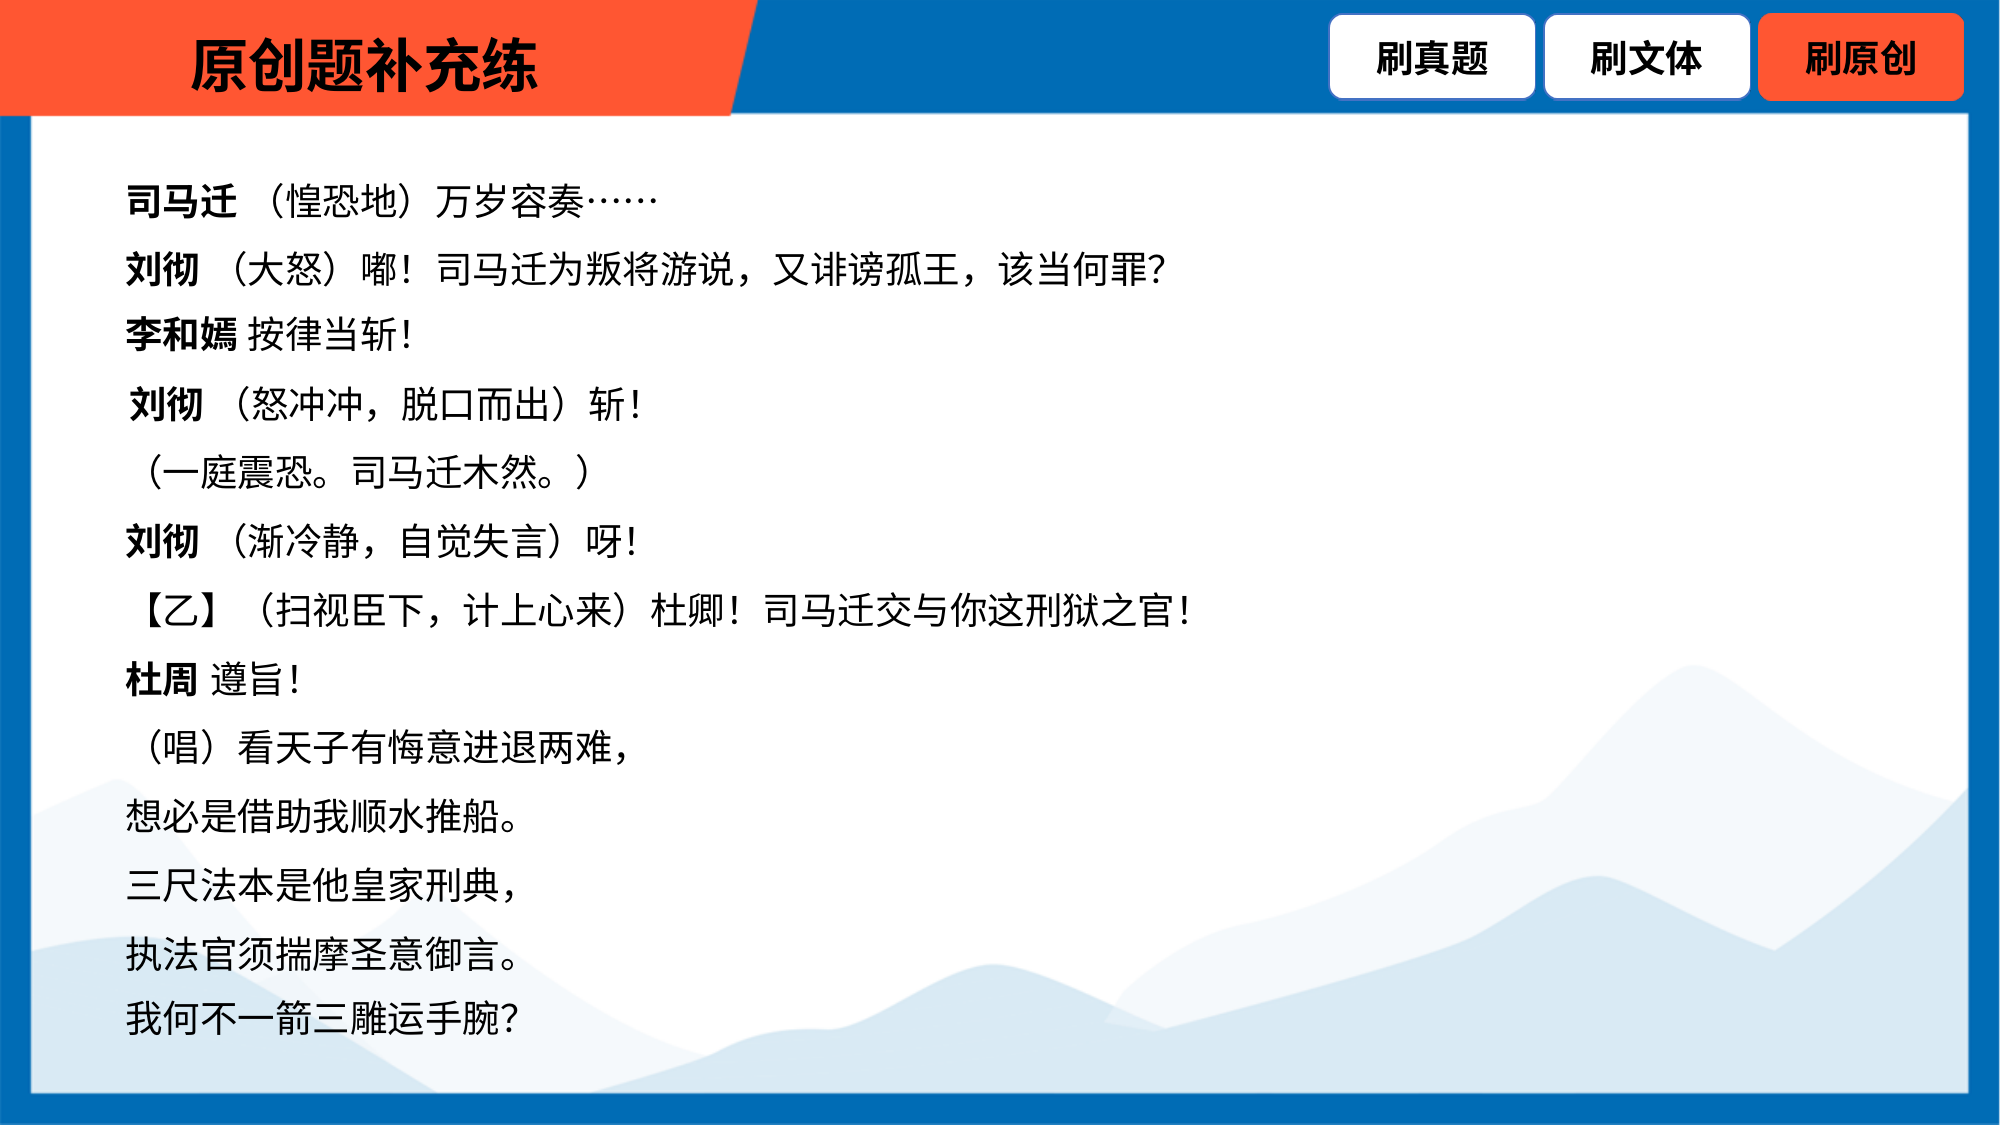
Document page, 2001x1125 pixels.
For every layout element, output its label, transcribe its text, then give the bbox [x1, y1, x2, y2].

text_box 司马迁 （惶恐地）万岁容奏…… 刘彻 （大怒）嘟！司马迁为叛将游说，又诽谤孤王，该当何罪？ 李和嫣 按律当斩！ [82, 153, 1917, 349]
text_box 刘彻 （怒冲冲，脱口而出）斩！ （一庭震恐。司马迁木然。） 刘彻 （渐冷静，自觉失言）呀！ 【乙】（扫视臣下，计上心来）杜卿！司马迁交与你这刑狱之官！ 杜周 遵旨！ （唱）看天子有悔意进退两难， 想必是借助我顺水推船。 三尺法本是他皇家刑典， 执法官须揣摩圣意御言。 我何不一箭三雕运手腕？ [82, 356, 1917, 1034]
picture [0, 0, 2000, 1125]
